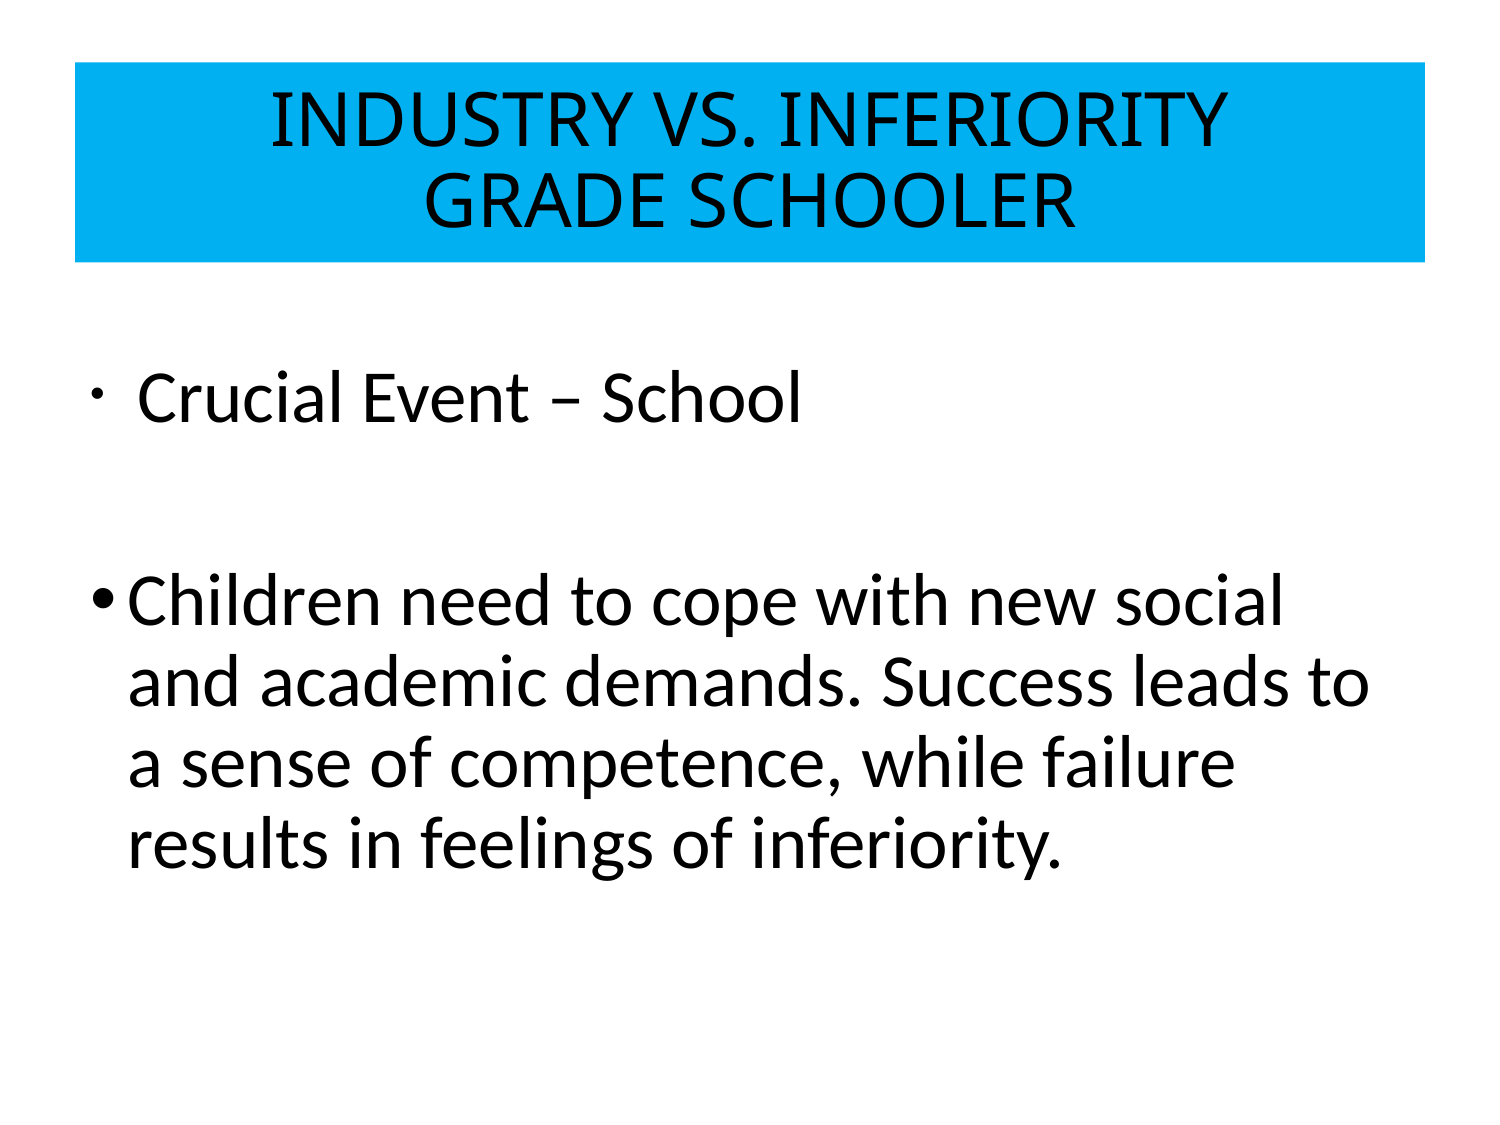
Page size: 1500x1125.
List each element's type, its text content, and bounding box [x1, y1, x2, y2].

title INDUSTRY VS. INFERIORITY GRADE SCHOOLER [75, 62, 1425, 263]
list Crucial Event – School Children need to cope with new social and academic demands. Success leads to a sense of competence, while failure results in feelings of inferiority. [75, 350, 1425, 1038]
